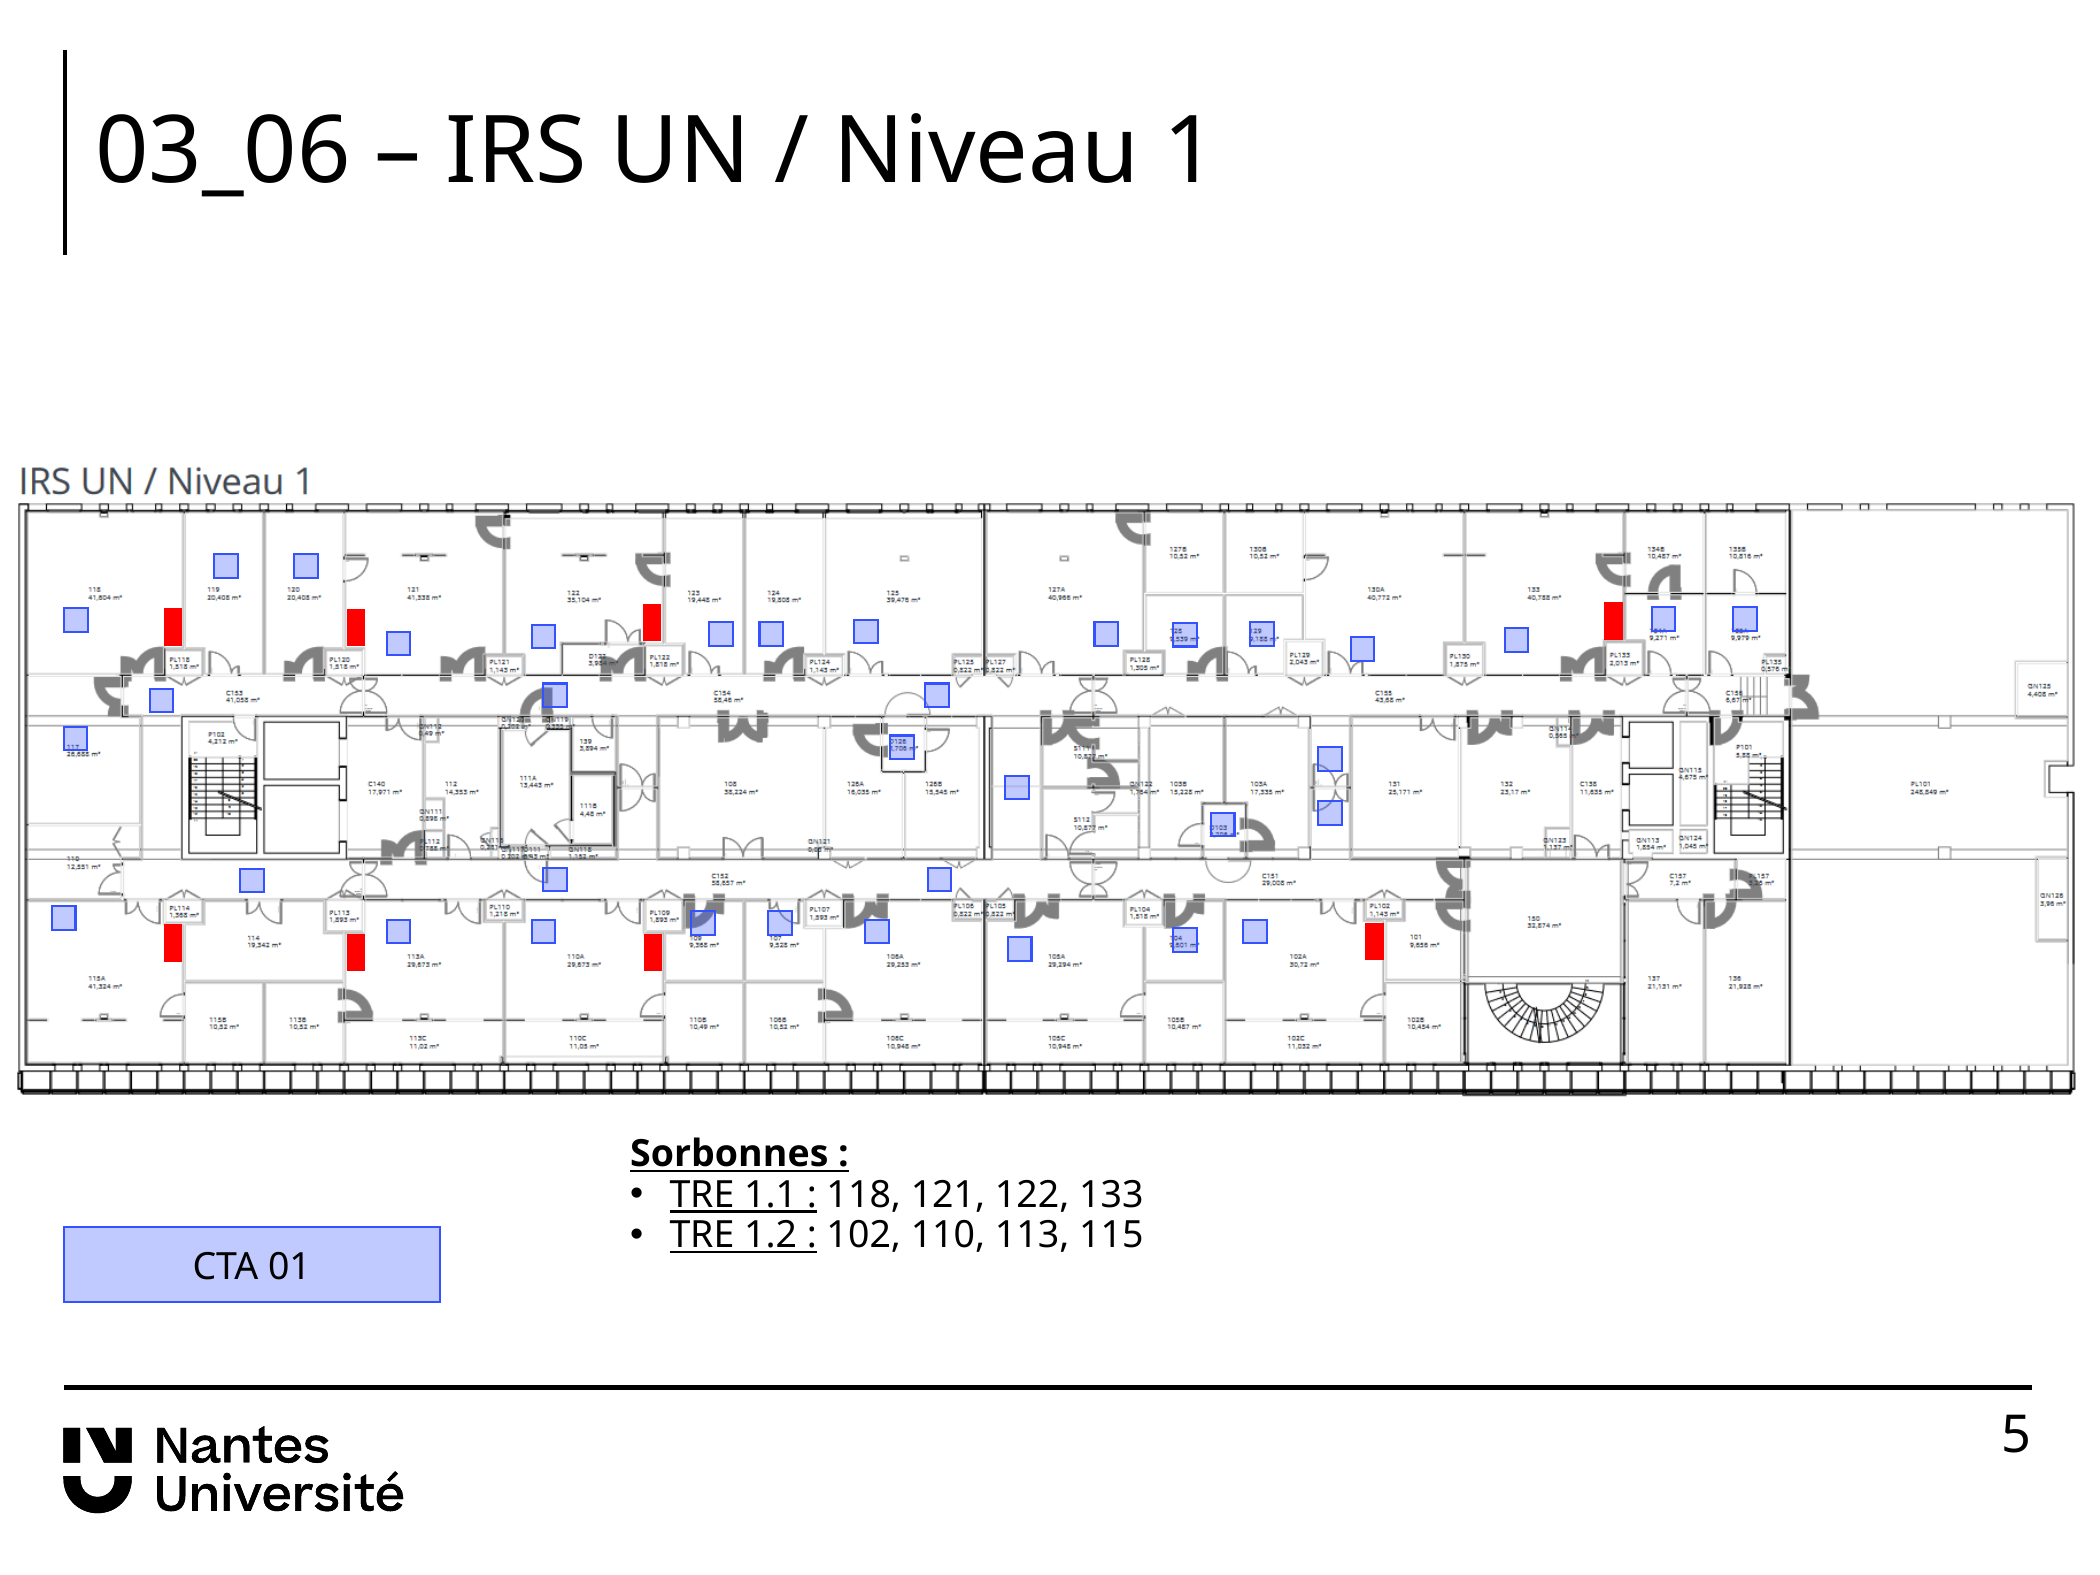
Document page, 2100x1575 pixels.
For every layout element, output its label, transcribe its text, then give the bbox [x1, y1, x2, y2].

title 03_06 – IRS UN / Niveau 1 [95, 101, 1921, 204]
slide_number 5 [1723, 1404, 2032, 1468]
picture [0, 455, 2100, 1120]
text_box Sorbonnes : TRE 1.1 : 118, 121, 122, 133 TRE 1.2 : 102, 110, 113, 115 [630, 1134, 1221, 1293]
text_box CTA 01 [63, 1226, 441, 1303]
